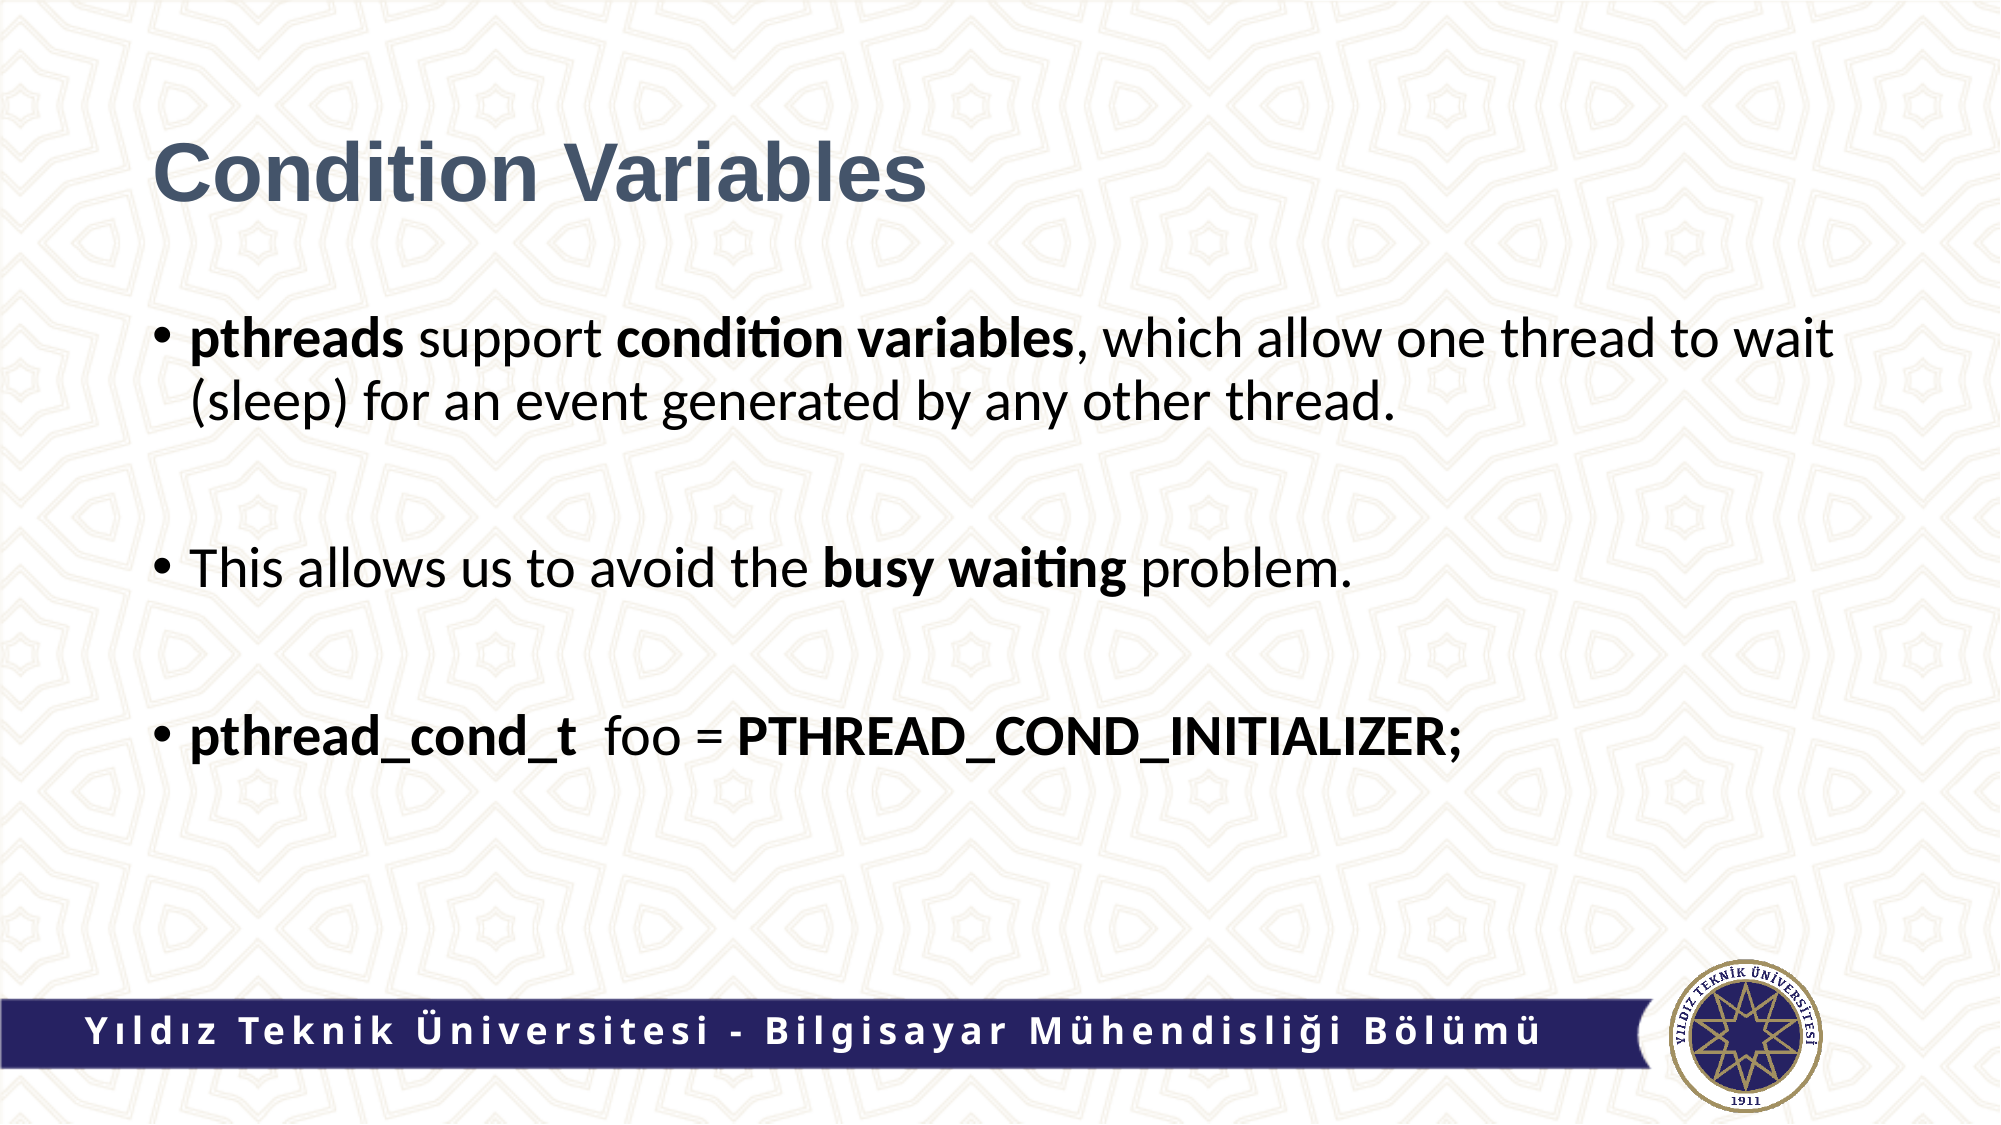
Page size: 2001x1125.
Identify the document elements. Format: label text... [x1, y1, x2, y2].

footer Yıldız Teknik Üniversitesi - Bilgisayar Mühendisliği Bölümü [0, 997, 1628, 1069]
list pthreads support condition variables, which allow one thread to wait (sleep) for an event generated by any other thread. This allows us to avoid the busy waiting problem. pthread_cond_t foo = PTHREAD_COND_INITIALIZER; [137, 299, 1863, 982]
picture [0, 0, 2000, 1125]
title Condition Variables [137, 59, 1863, 278]
